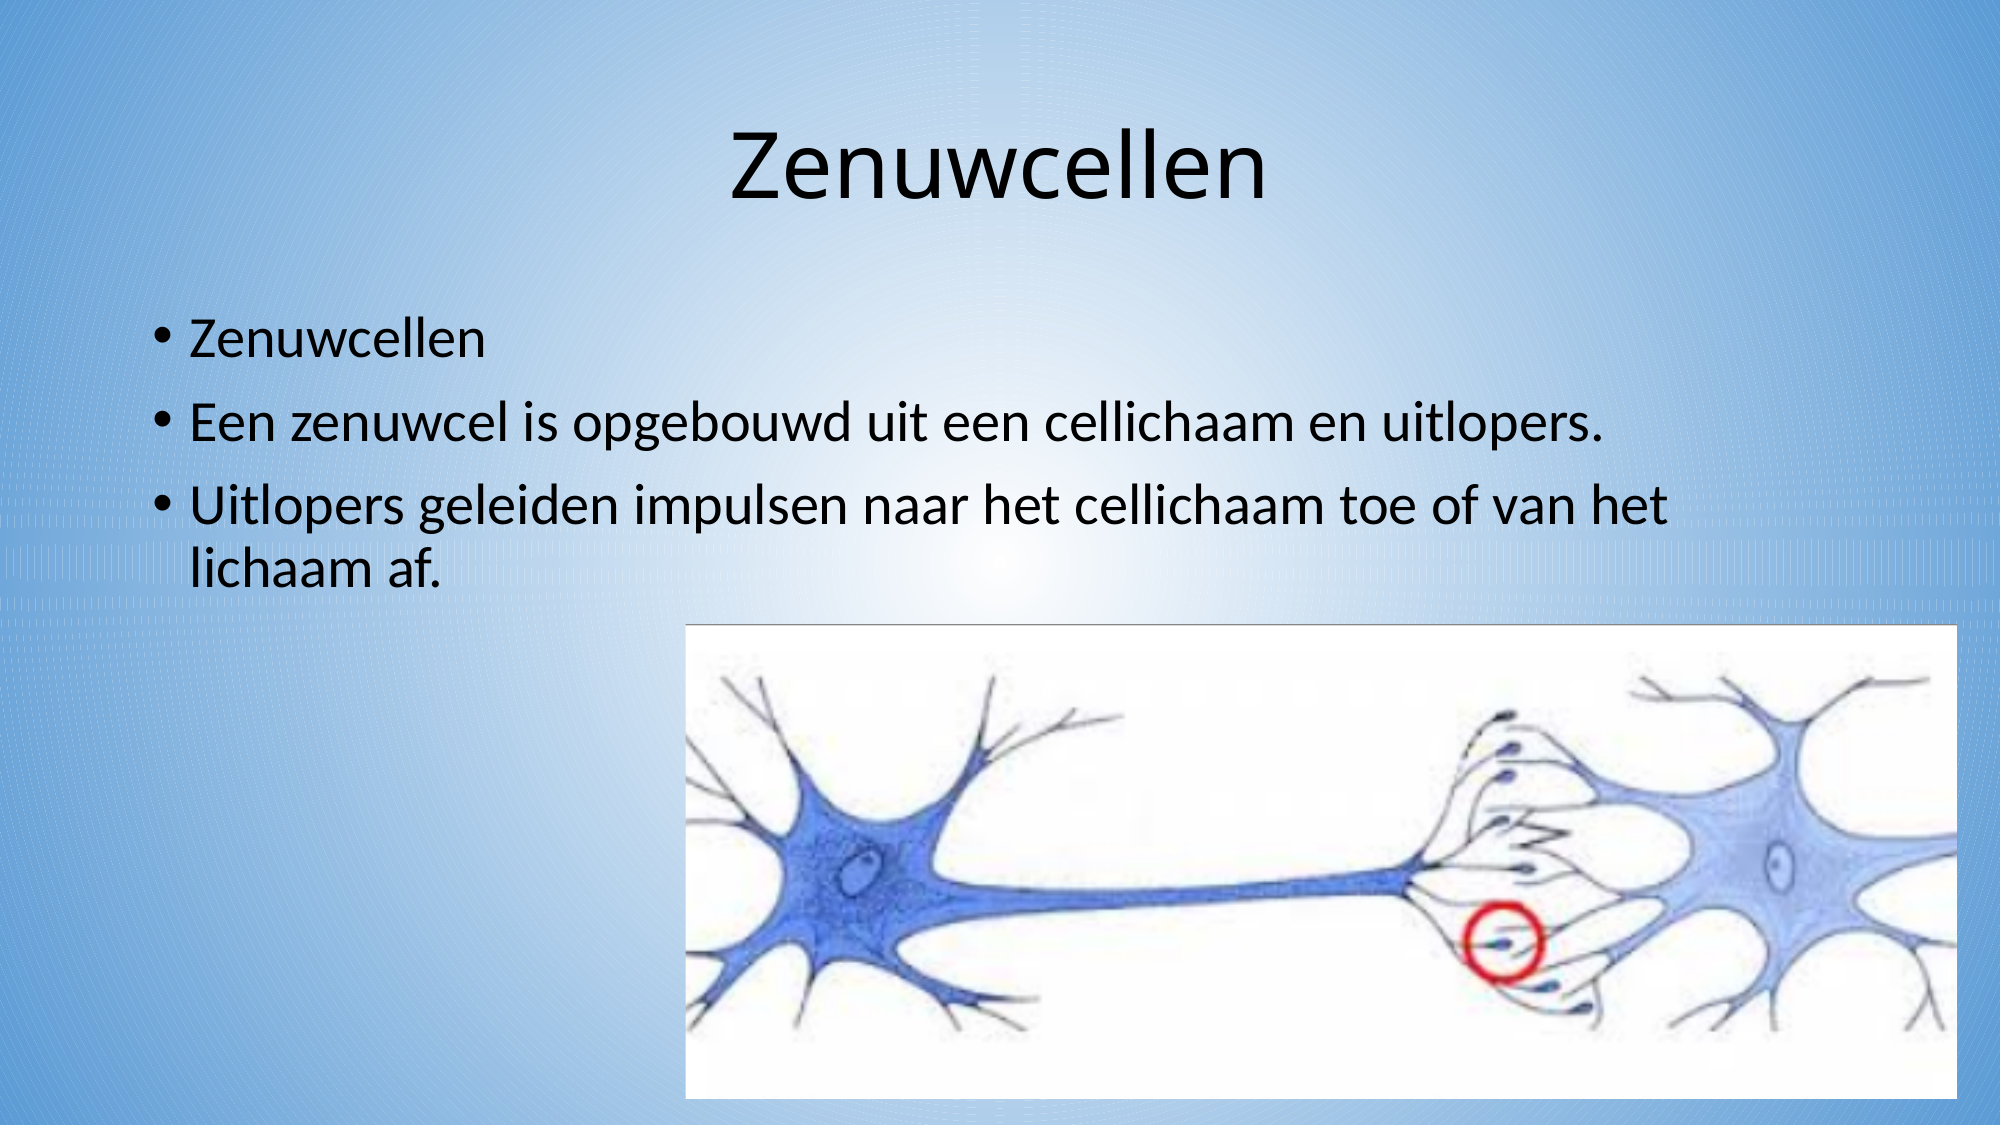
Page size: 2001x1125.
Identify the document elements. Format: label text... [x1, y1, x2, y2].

picture [685, 624, 1958, 1099]
list Zenuwcellen Een zenuwcel is opgebouwd uit een cellichaam en uitlopers. Uitlopers geleiden impulsen naar het cellichaam toe of van het lichaam af. [137, 299, 1863, 1014]
title Zenuwcellen [137, 59, 1863, 278]
